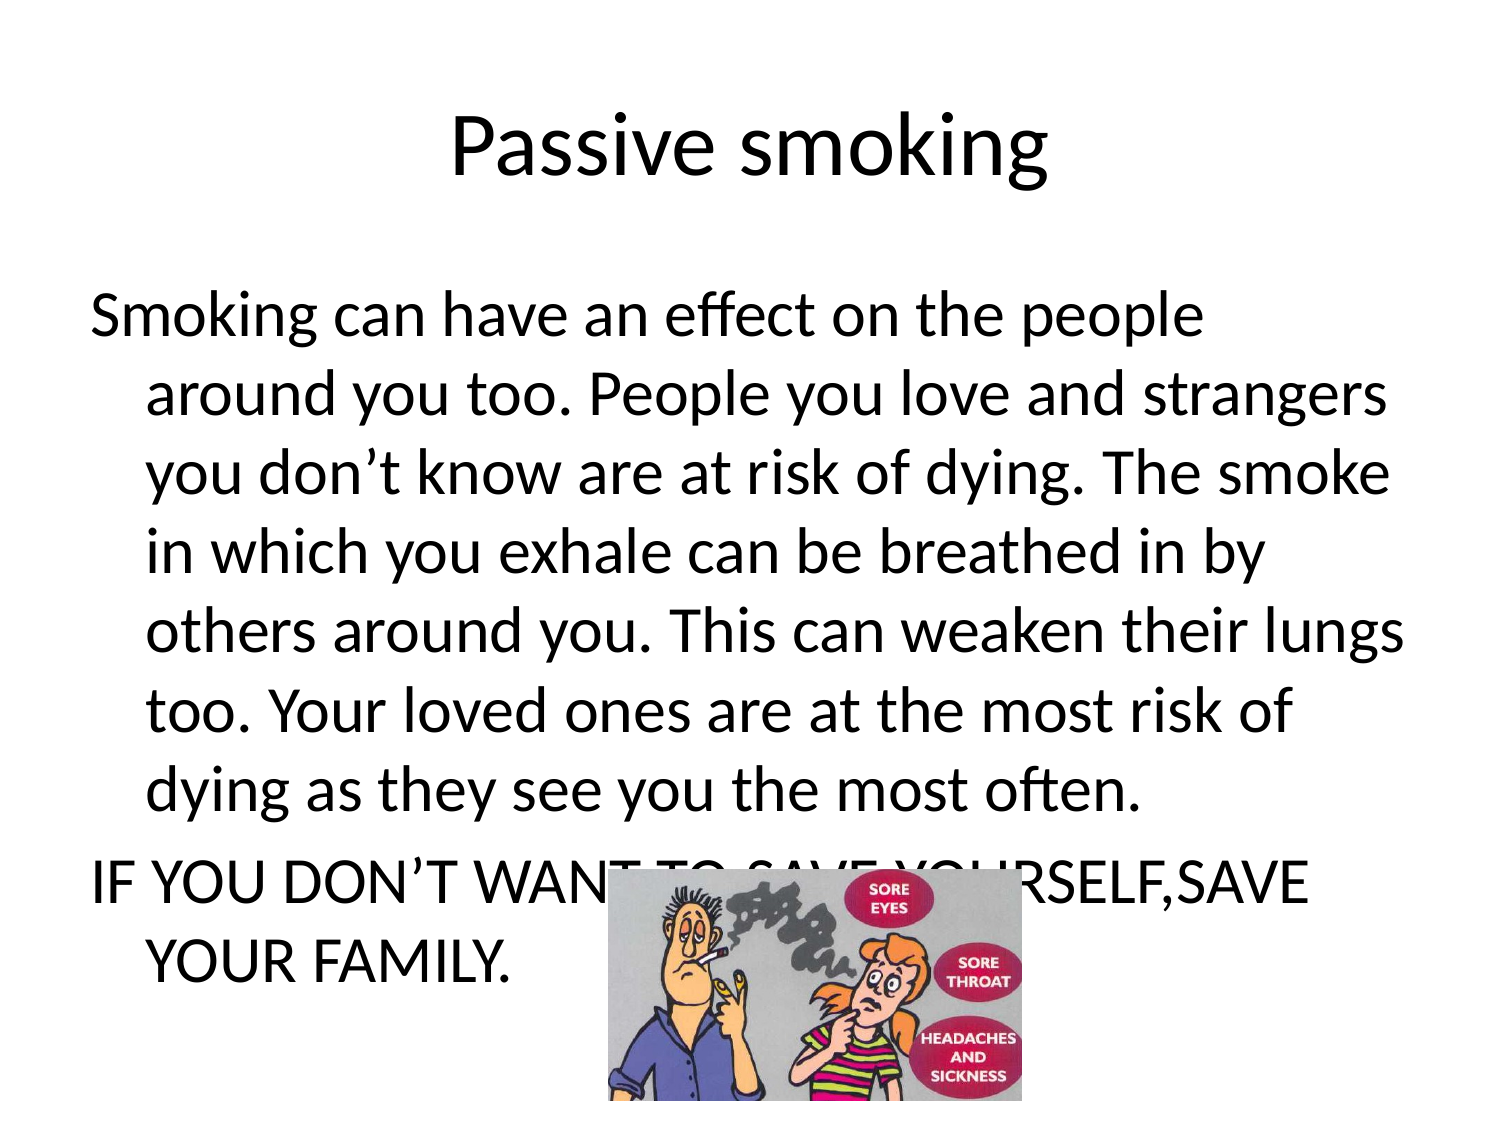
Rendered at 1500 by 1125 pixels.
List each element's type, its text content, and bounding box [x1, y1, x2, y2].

picture [608, 869, 1022, 1101]
title Passive smoking [75, 45, 1425, 233]
list Smoking can have an effect on the people around you too. People you love and strangers you don’t know are at risk of dying. The smoke in which you exhale can be breathed in by others around you. This can weaken their lungs too. Your loved ones are at the most risk of dying as they see you the most often. IF YOU DON’T WANT TO SAVE YOURSELF,SAVE YOUR FAMILY. [75, 262, 1425, 1005]
